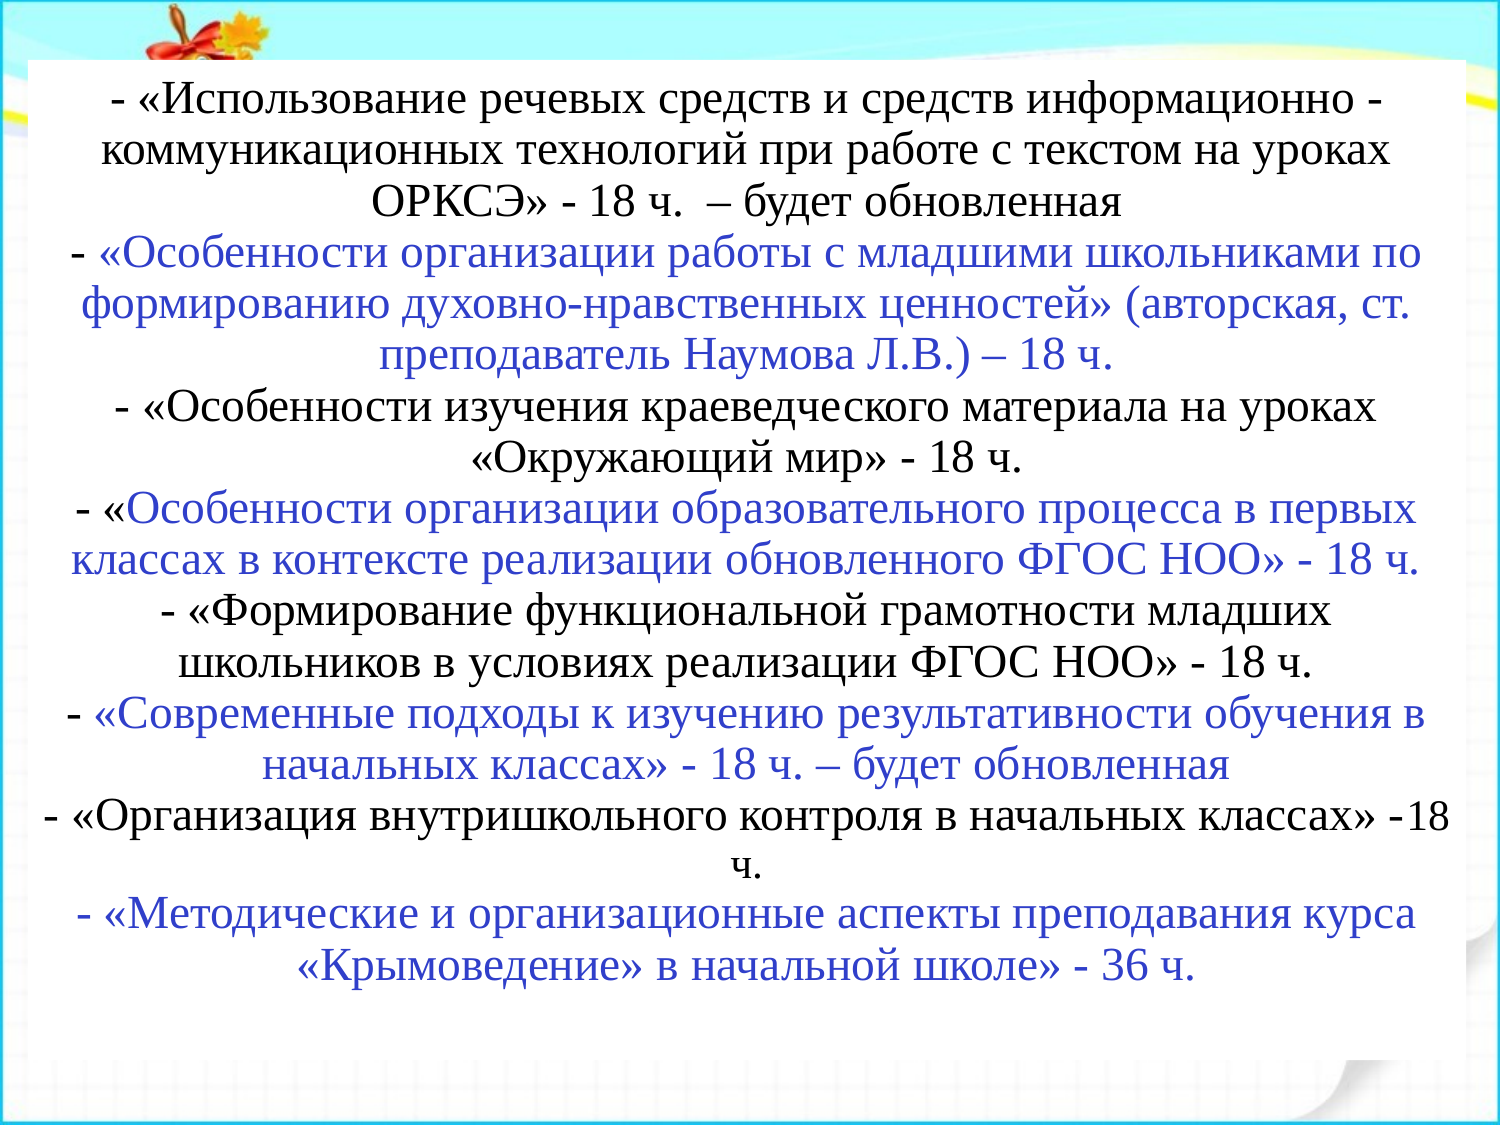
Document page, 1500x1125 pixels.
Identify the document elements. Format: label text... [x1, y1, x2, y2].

picture [0, 0, 1500, 1125]
title - «Использование речевых средств и средств информационно -коммуникационных технологий при работе с текстом на уроках ОРКСЭ» - 18 ч. – будет обновленная - «Особенности организации работы с младшими школьниками по формированию духовно-нравственных ценностей» (авторская, ст. преподаватель Наумова Л.В.) – 18 ч. - «Особенности изучения краеведческого материала на уроках «Окружающий мир» - 18 ч. - «Особенности организации образовательного процесса в первых классах в контексте реализации обновленного ФГОС НОО» - 18 ч. - «Формирование функциональной грамотности младших школьников в условиях реализации ФГОС НОО» - 18 ч. - «Современные подходы к изучению результативности обучения в начальных классах» - 18 ч. – будет обновленная - «Организация внутришкольного контроля в начальных классах» -18 ч. - «Методические и организационные аспекты преподавания курса «Крымоведение» в начальной школе» - 36 ч. [27, 59, 1467, 1061]
